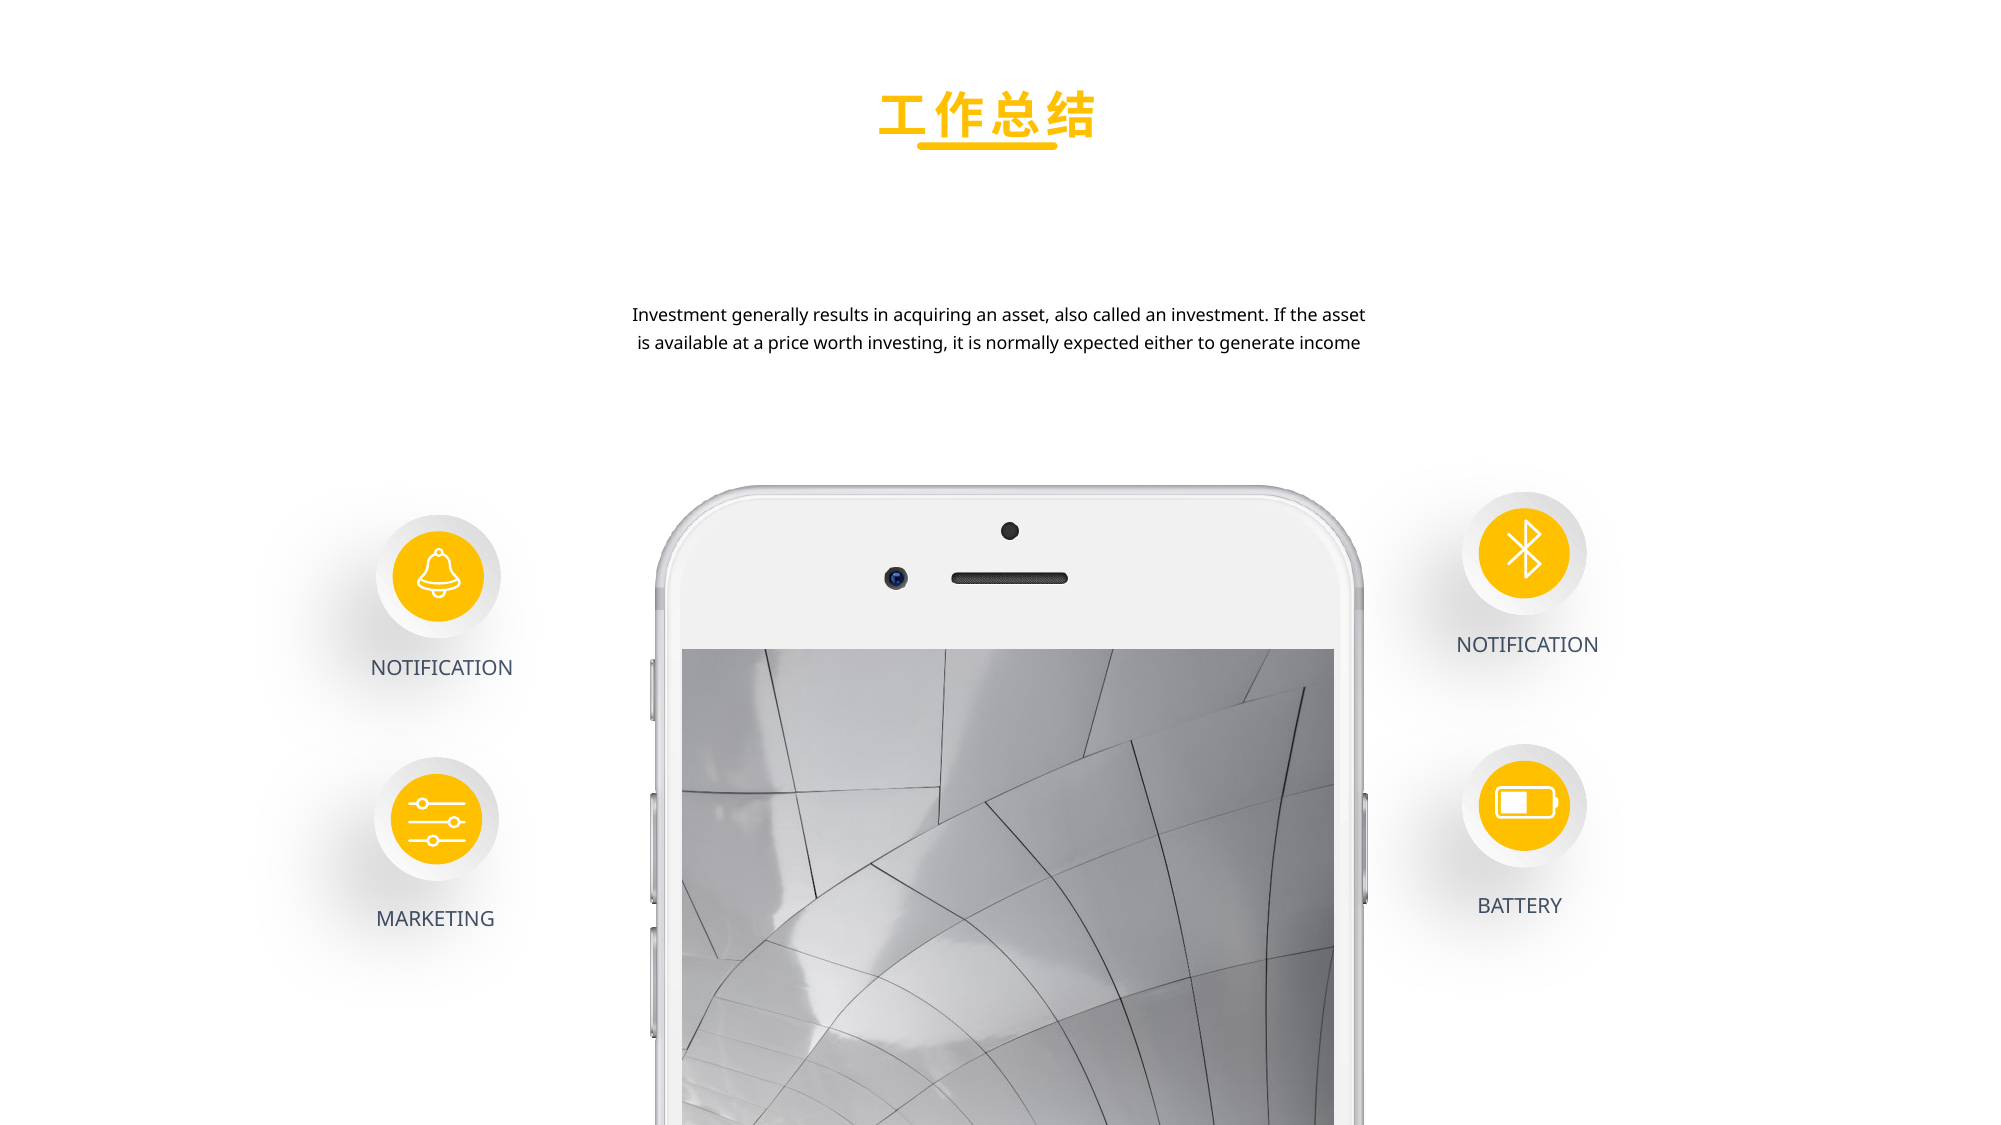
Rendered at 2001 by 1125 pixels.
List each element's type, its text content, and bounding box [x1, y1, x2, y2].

text_box Investment generally results in acquiring an asset, also called an investment. If the asset is available at a price worth investing, it is normally expected either to generate income [607, 288, 1391, 362]
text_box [786, 57, 1188, 150]
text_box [350, 514, 534, 687]
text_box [1436, 492, 1620, 663]
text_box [1456, 744, 1587, 924]
picture [485, 392, 1543, 1125]
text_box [355, 757, 516, 937]
